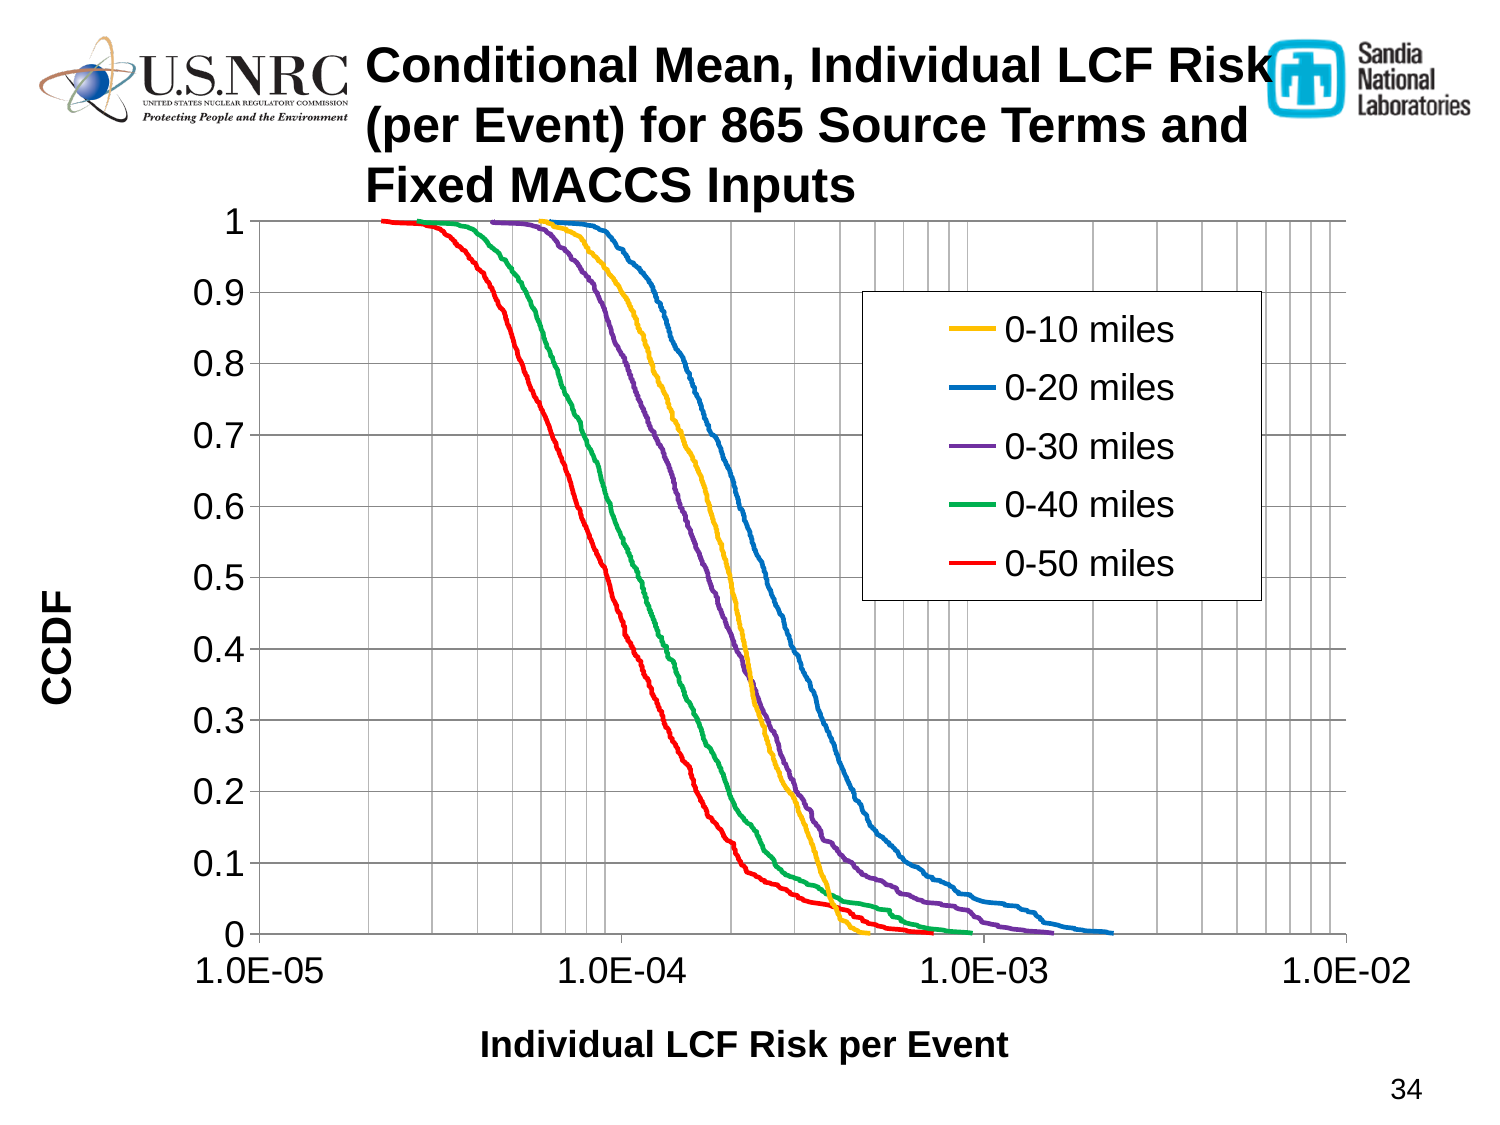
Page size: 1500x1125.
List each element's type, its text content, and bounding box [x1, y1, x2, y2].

title Conditional Mean, Individual LCF Risk (per Event) for 865 Source Terms and Fixed MACCS Inputs [349, 24, 1313, 163]
slide_number 34 [1353, 1062, 1461, 1113]
picture [1313, 33, 1475, 126]
chart [124, 199, 1413, 1001]
text_box Individual LCF Risk per Event [465, 1012, 1025, 1073]
picture [37, 33, 349, 126]
text_box CCDF [21, 537, 87, 722]
picture [1313, 48, 1337, 110]
